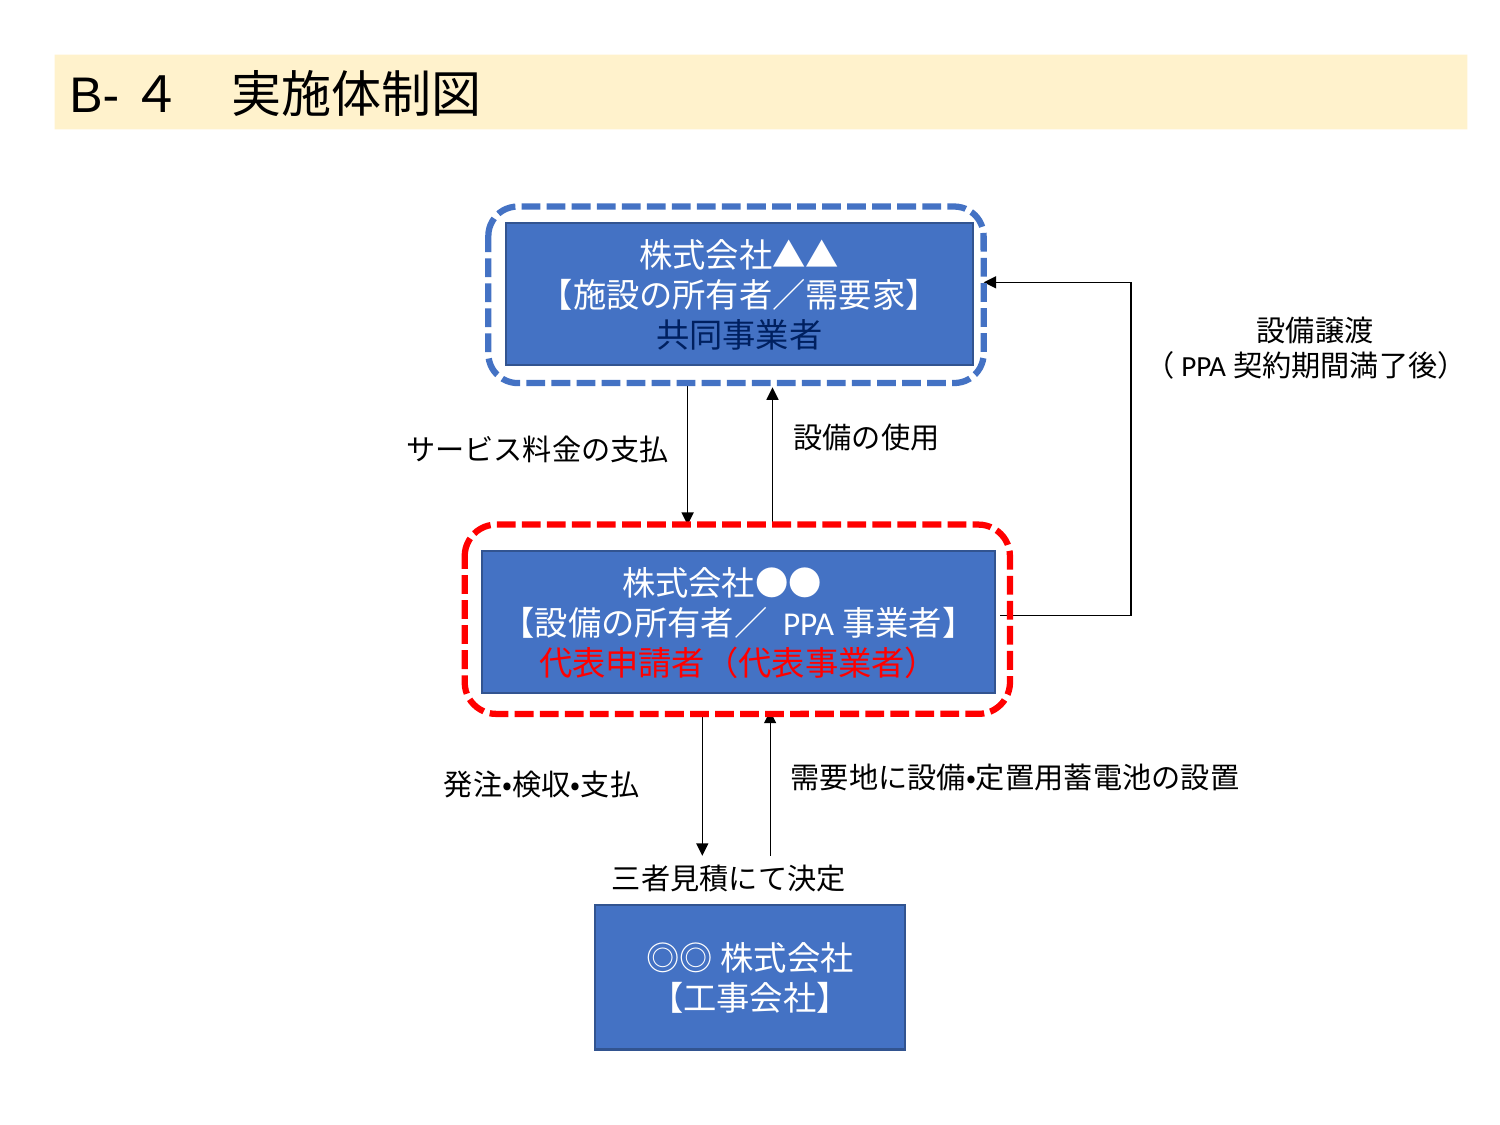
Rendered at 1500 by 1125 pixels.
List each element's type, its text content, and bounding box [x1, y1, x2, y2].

text_box 発注・検収・支払 [429, 759, 702, 809]
text_box ◎◎株式会社 【工事会社】 [594, 904, 906, 1051]
text_box 発注・検収・支払 [703, 759, 710, 809]
text_box B-４ 実施体制図 [54, 54, 1468, 130]
text_box [487, 205, 985, 385]
text_box [463, 523, 1012, 715]
text_box サービス料金の支払 [391, 423, 687, 474]
text_box 設備譲渡 （PPA契約期間満了後） [1131, 304, 1500, 390]
text_box 設備の使用 [778, 412, 983, 463]
text_box 三者見積にて決定 [597, 853, 878, 903]
text_box 需要地に設備・定置用蓄電池の設置 [775, 751, 1339, 802]
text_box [983, 282, 1131, 616]
